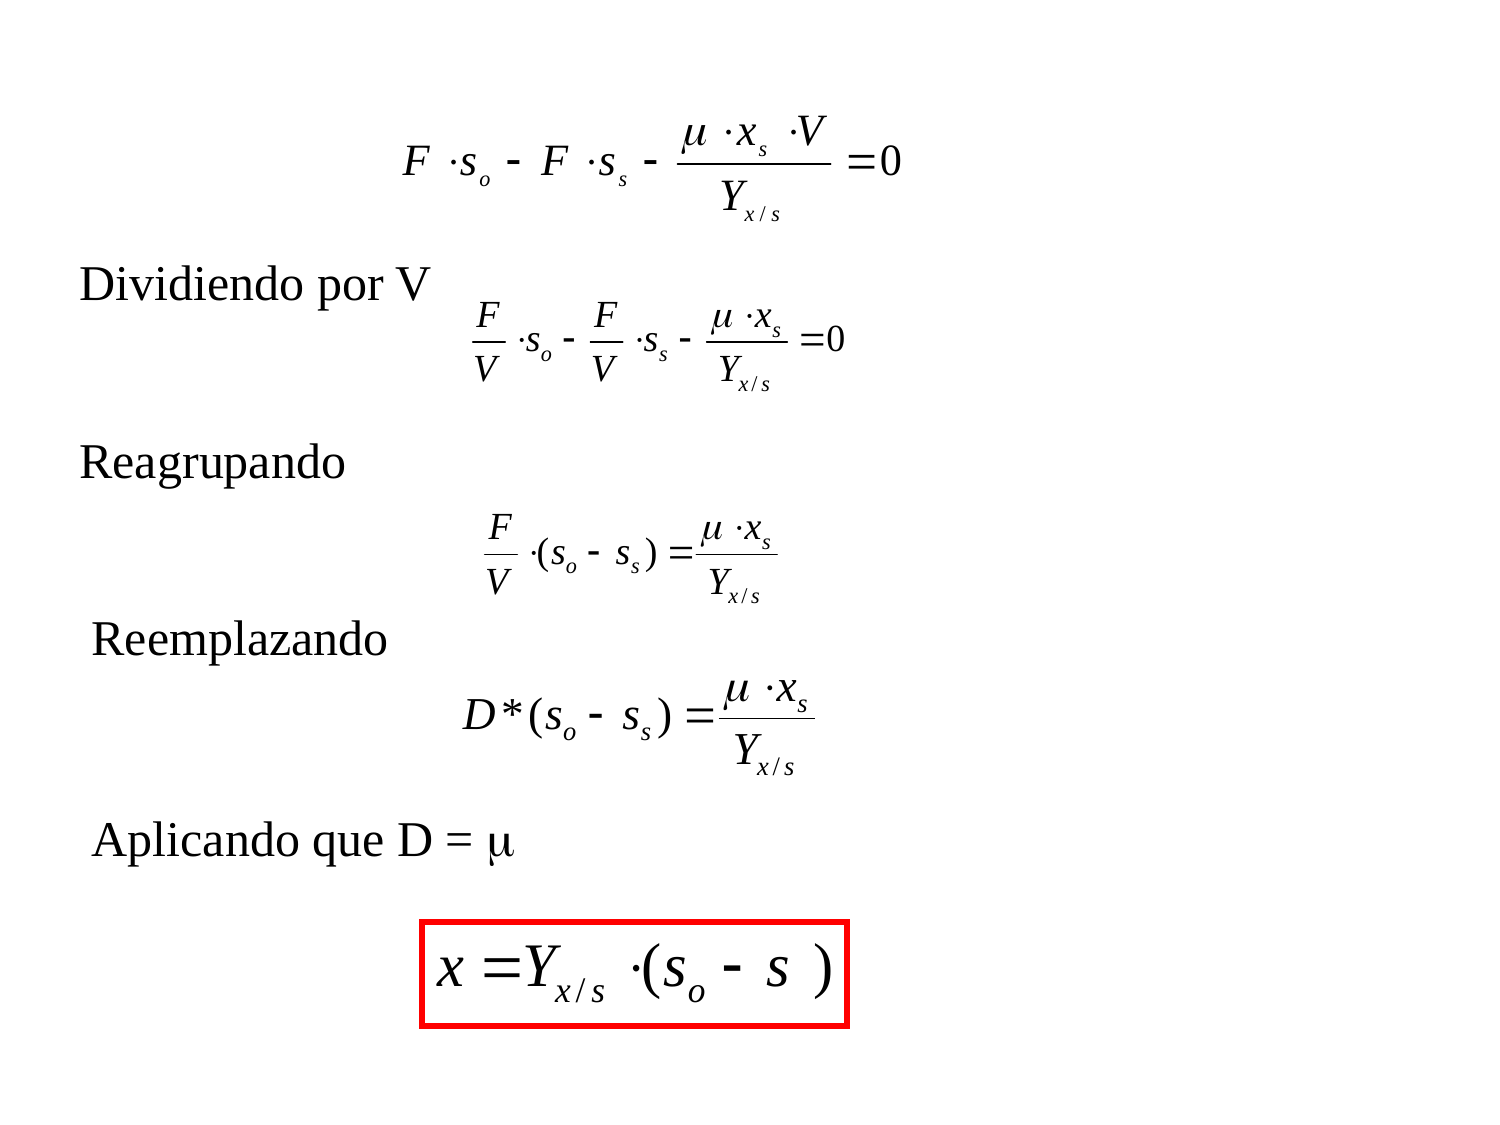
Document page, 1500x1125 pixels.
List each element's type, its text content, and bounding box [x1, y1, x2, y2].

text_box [395, 101, 909, 231]
text_box Reagrupando [64, 420, 644, 496]
text_box Dividiendo por V [64, 243, 644, 319]
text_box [454, 656, 826, 787]
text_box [424, 924, 845, 1024]
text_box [466, 290, 853, 400]
text_box Aplicando que D = m [76, 798, 656, 874]
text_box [478, 503, 786, 613]
text_box Reemplazando [76, 597, 656, 673]
